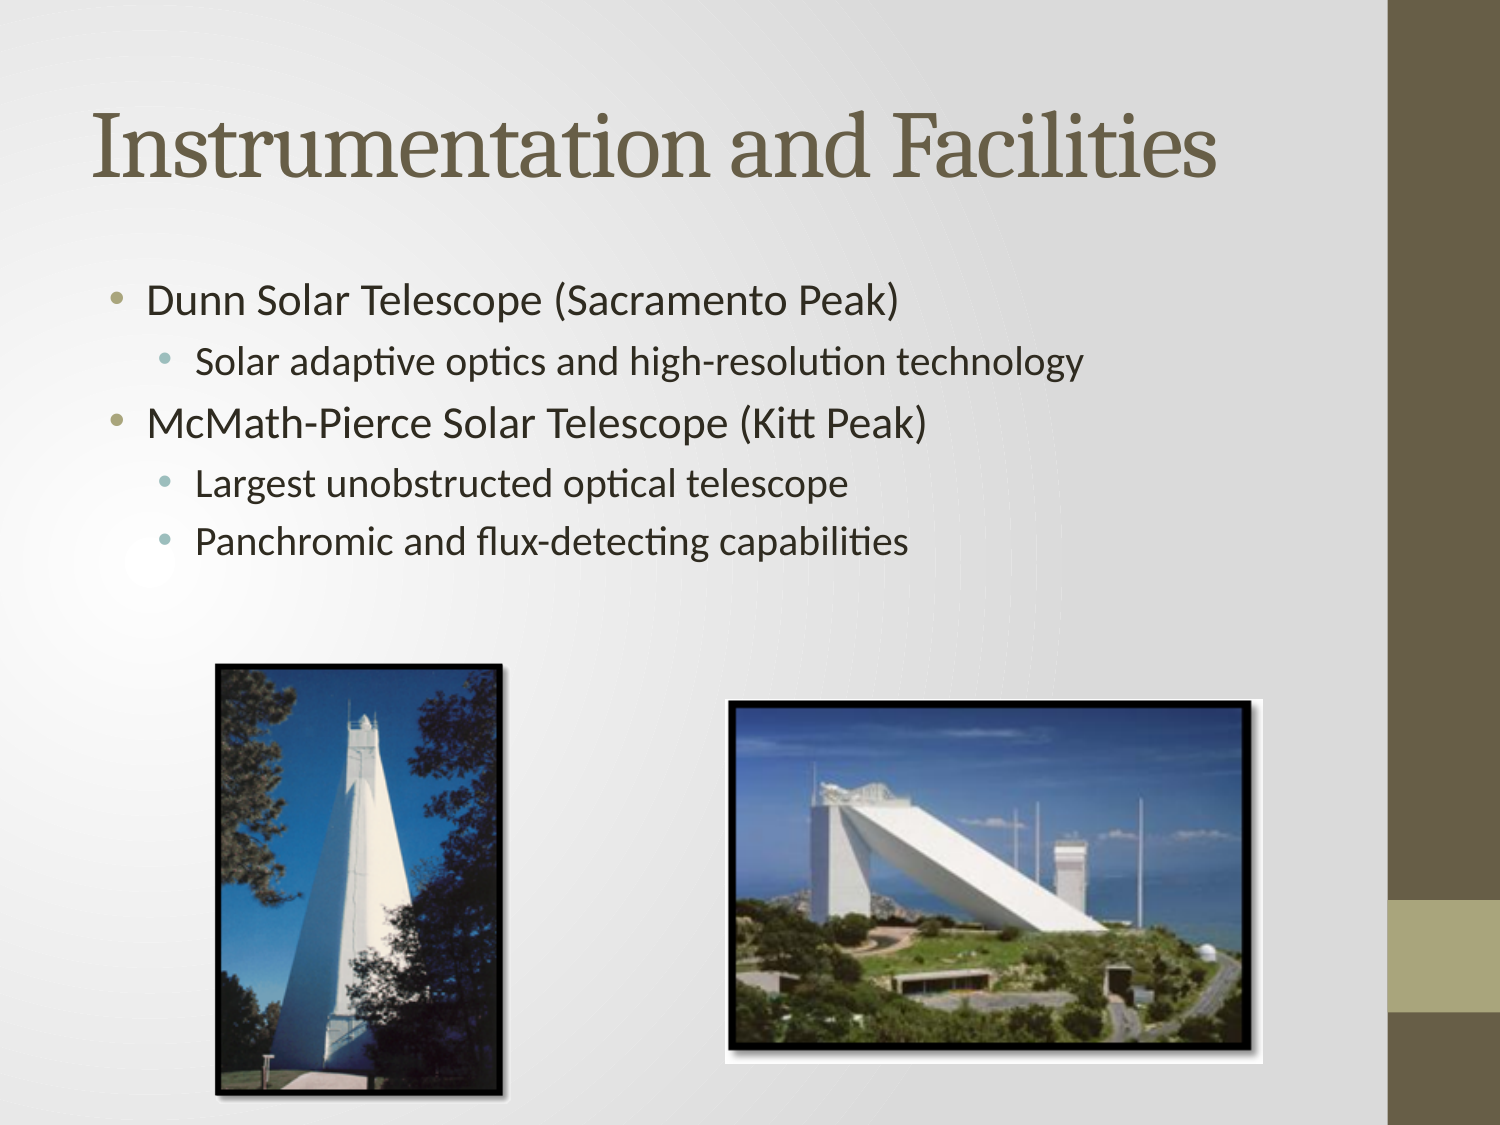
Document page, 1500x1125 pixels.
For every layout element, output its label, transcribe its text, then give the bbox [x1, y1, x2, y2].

list Dunn Solar Telescope (Sacramento Peak) Solar adaptive optics and high-resolution technology McMath-Pierce Solar Telescope (Kitt Peak) Largest unobstructed optical telescope Panchromic and flux-detecting capabilities [75, 262, 1325, 1050]
title Instrumentation and Facilities [75, 45, 1325, 233]
picture [211, 661, 515, 1107]
picture [724, 699, 1263, 1064]
